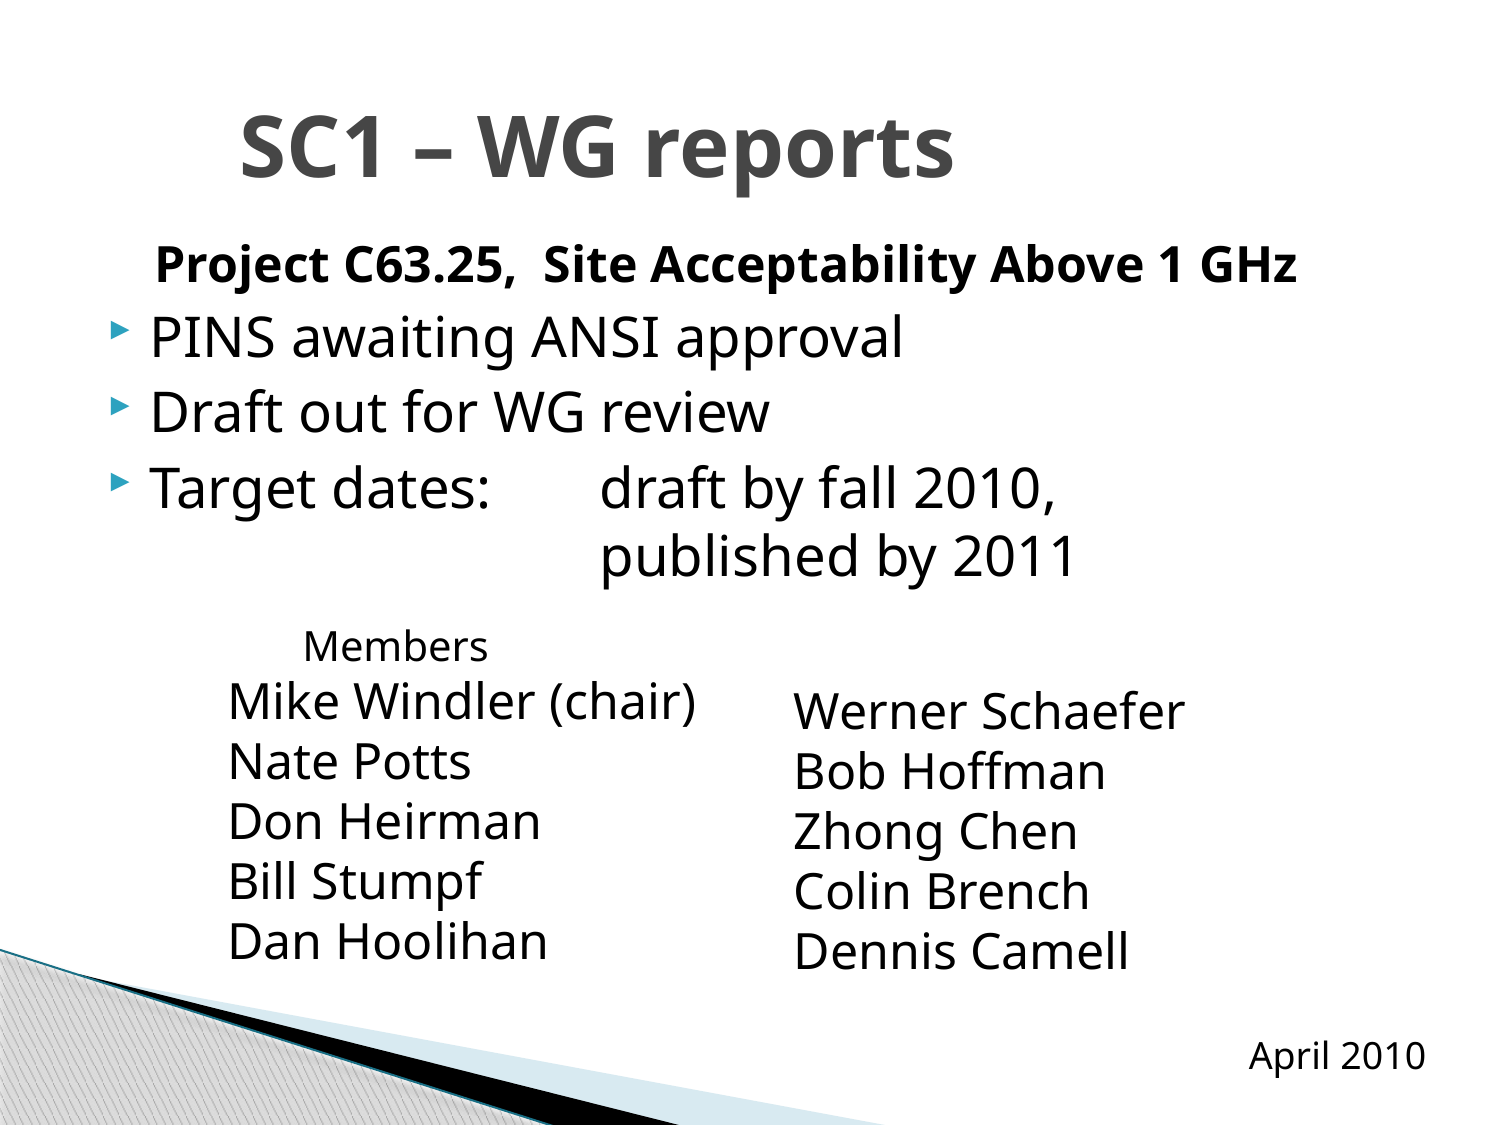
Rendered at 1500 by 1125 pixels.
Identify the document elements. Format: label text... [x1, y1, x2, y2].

title SC1 – WG reports [75, 75, 1425, 213]
text_box Members Mike Windler (chair) Nate Potts Don Heirman Bill Stumpf Dan Hoolihan Werner Schaefer Bob Hoffman Zhong Chen Colin Brench Dennis Camell [137, 612, 1300, 1125]
text_box April 2010 [1300, 1024, 1442, 1085]
list Project C63.25, Site Acceptability Above 1 GHz PINS awaiting ANSI approval Draft out for WG review Target dates: draft by fall 2010, published by 2011 [75, 224, 1425, 600]
